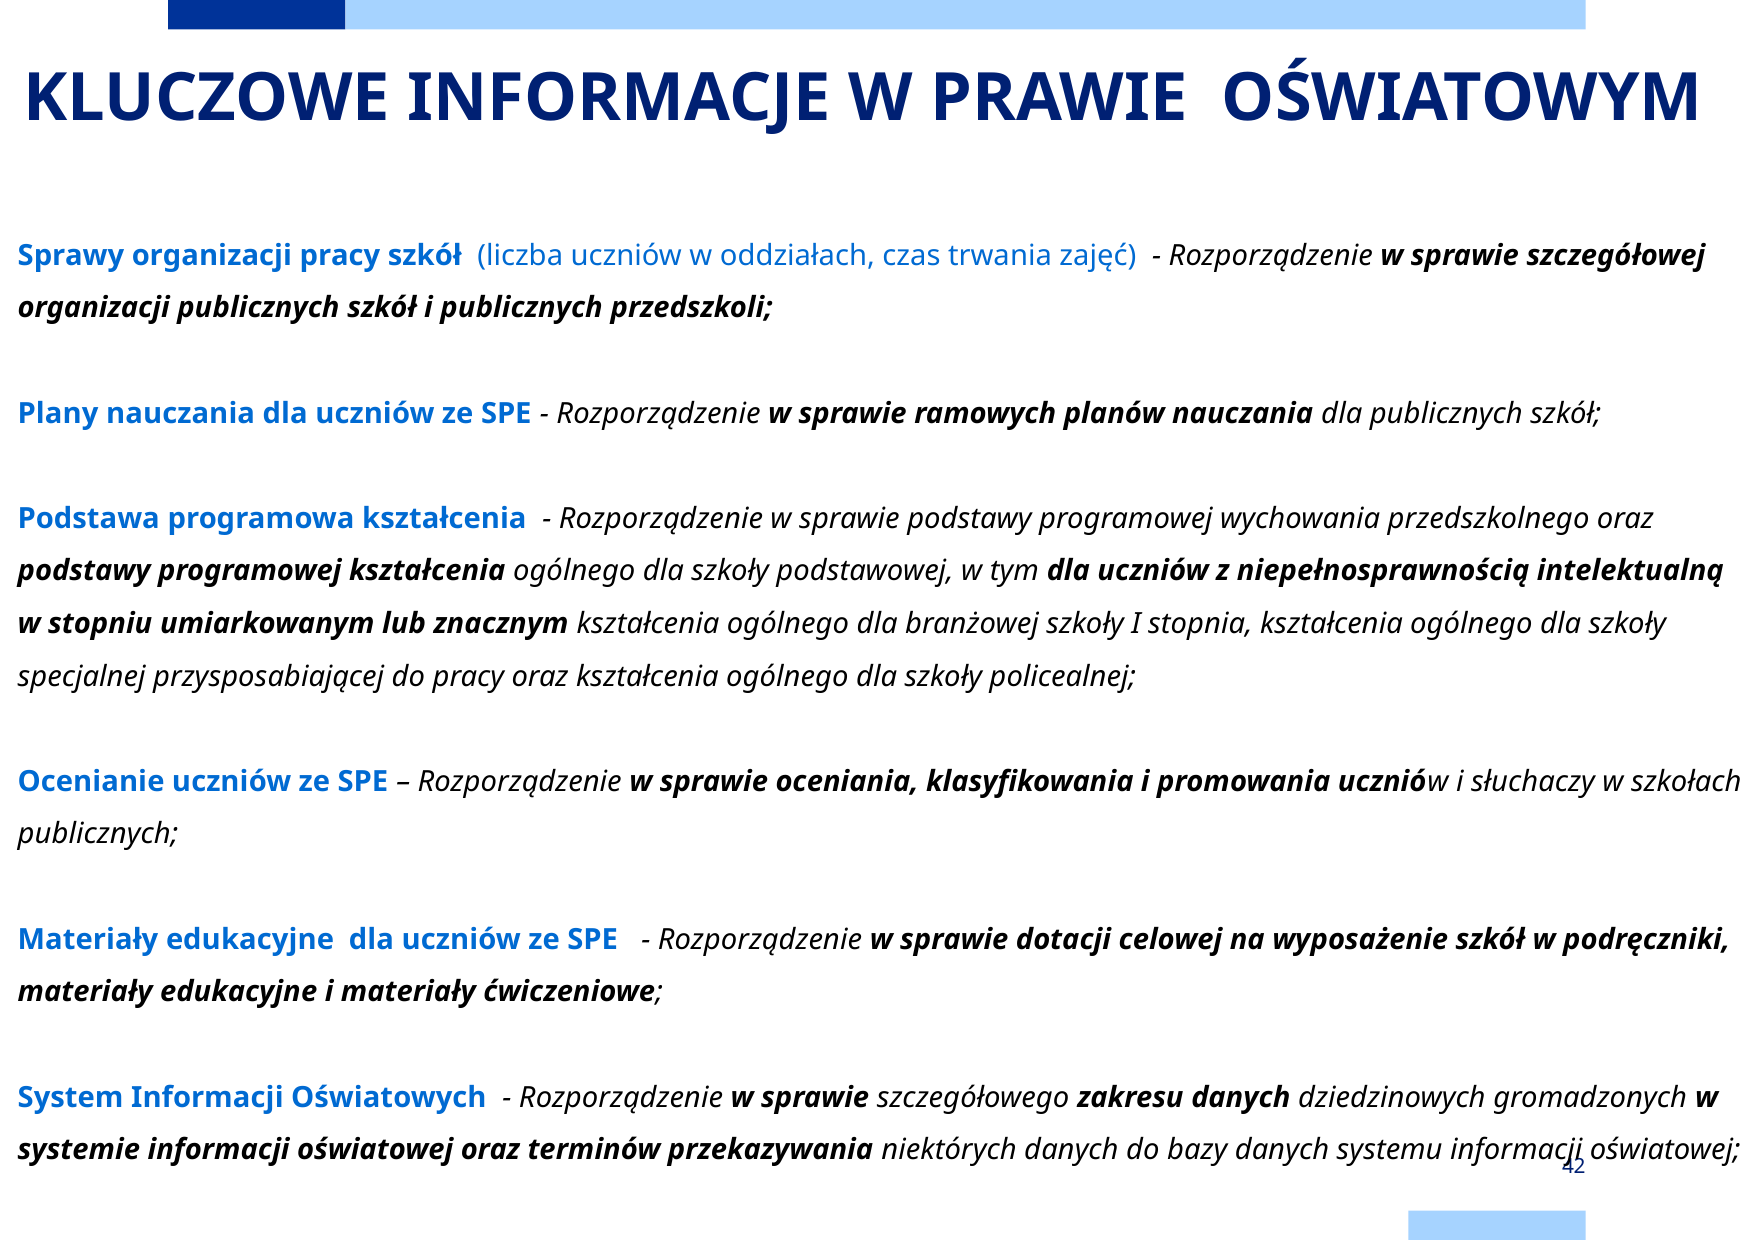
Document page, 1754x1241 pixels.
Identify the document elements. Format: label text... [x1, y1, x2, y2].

title KLUCZOWE INFORMACJE W PRAWIE OŚWIATOWYM [0, 59, 1728, 183]
list Sprawy organizacji pracy szkół (liczba uczniów w oddziałach, czas trwania zajęć) - Rozporządzenie w sprawie szczegółowej organizacji publicznych szkół i publicznych przedszkoli; Plany nauczania dla uczniów ze SPE - Rozporządzenie w sprawie ramowych planów nauczania dla publicznych szkół; Podstawa programowa kształcenia - Rozporządzenie w sprawie podstawy programowej wychowania przedszkolnego oraz podstawy programowej kształcenia ogólnego dla szkoły podstawowej, w tym dla uczniów z niepełnosprawnością intelektualną w stopniu umiarkowanym lub znacznym kształcenia ogólnego dla branżowej szkoły I stopnia, kształcenia ogólnego dla szkoły specjalnej przysposabiającej do pracy oraz kształcenia ogólnego dla szkoły policealnej; Ocenianie uczniów ze SPE – Rozporządzenie w sprawie oceniania, klasyfikowania i promowania uczniów i słuchaczy w szkołach publicznych; Materiały edukacyjne dla uczniów ze SPE - Rozporządzenie w sprawie dotacji celowej na wyposażenie szkół w podręczniki, materiały edukacyjne i materiały ćwiczeniowe; System Informacji Oświatowych - Rozporządzenie w sprawie szczegółowego zakresu danych dziedzinowych gromadzonych w systemie informacji oświatowej oraz terminów przekazywania niektórych danych do bazy danych systemu informacji oświatowej; [0, 218, 1754, 1223]
slide_number 42 [1408, 1151, 1586, 1182]
